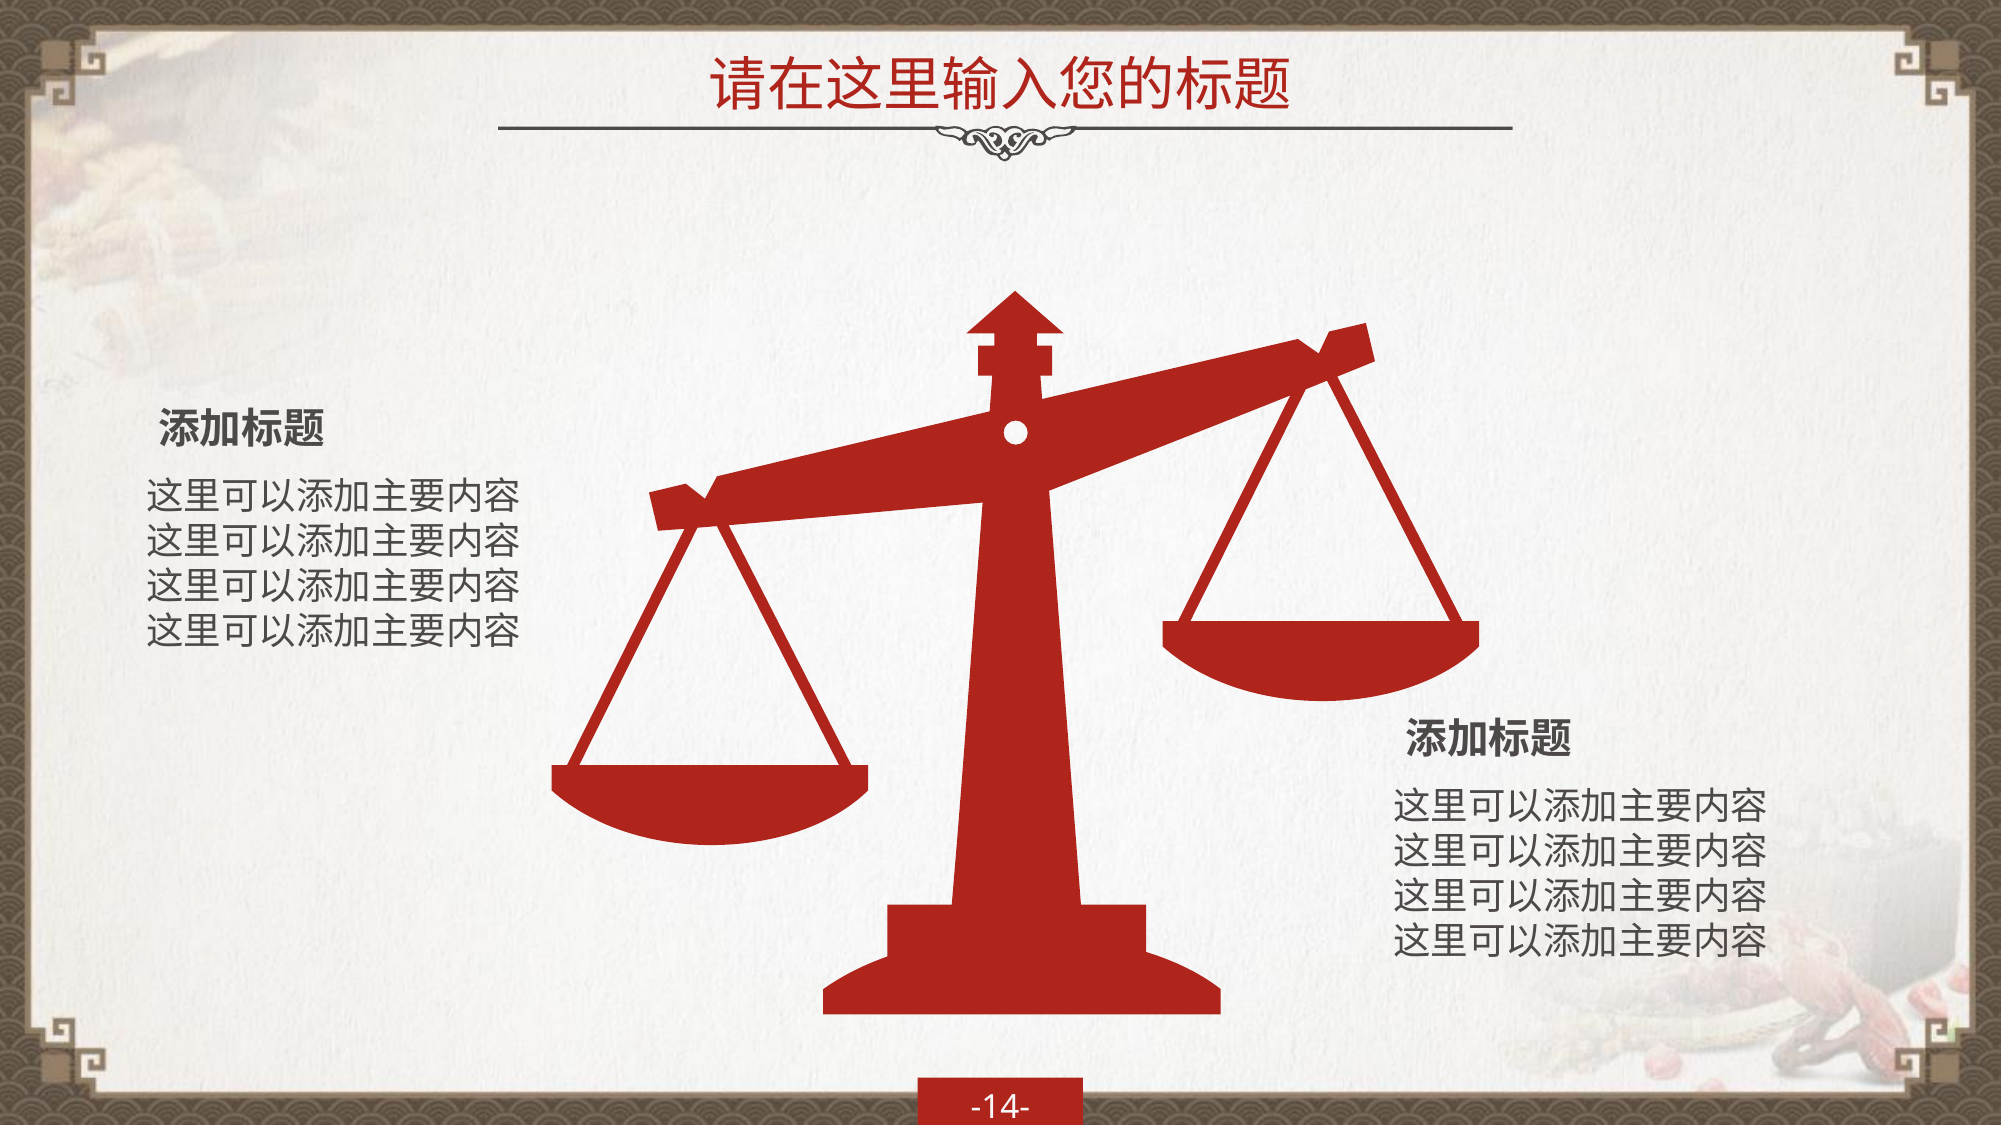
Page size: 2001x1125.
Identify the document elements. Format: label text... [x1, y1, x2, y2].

text_box 请在这里输入您的标题 [694, 39, 1307, 125]
text_box 这里可以添加主要内容这里可以添加主要内容这里可以添加主要内容这里可以添加主要内容 [1378, 774, 1804, 970]
text_box 添加标题 [1390, 704, 1680, 770]
picture [0, 0, 2001, 1125]
text_box 这里可以添加主要内容这里可以添加主要内容这里可以添加主要内容这里可以添加主要内容 [131, 464, 557, 659]
text_box [498, 125, 1513, 162]
text_box [551, 290, 1480, 1015]
text_box 添加标题 [143, 394, 433, 459]
